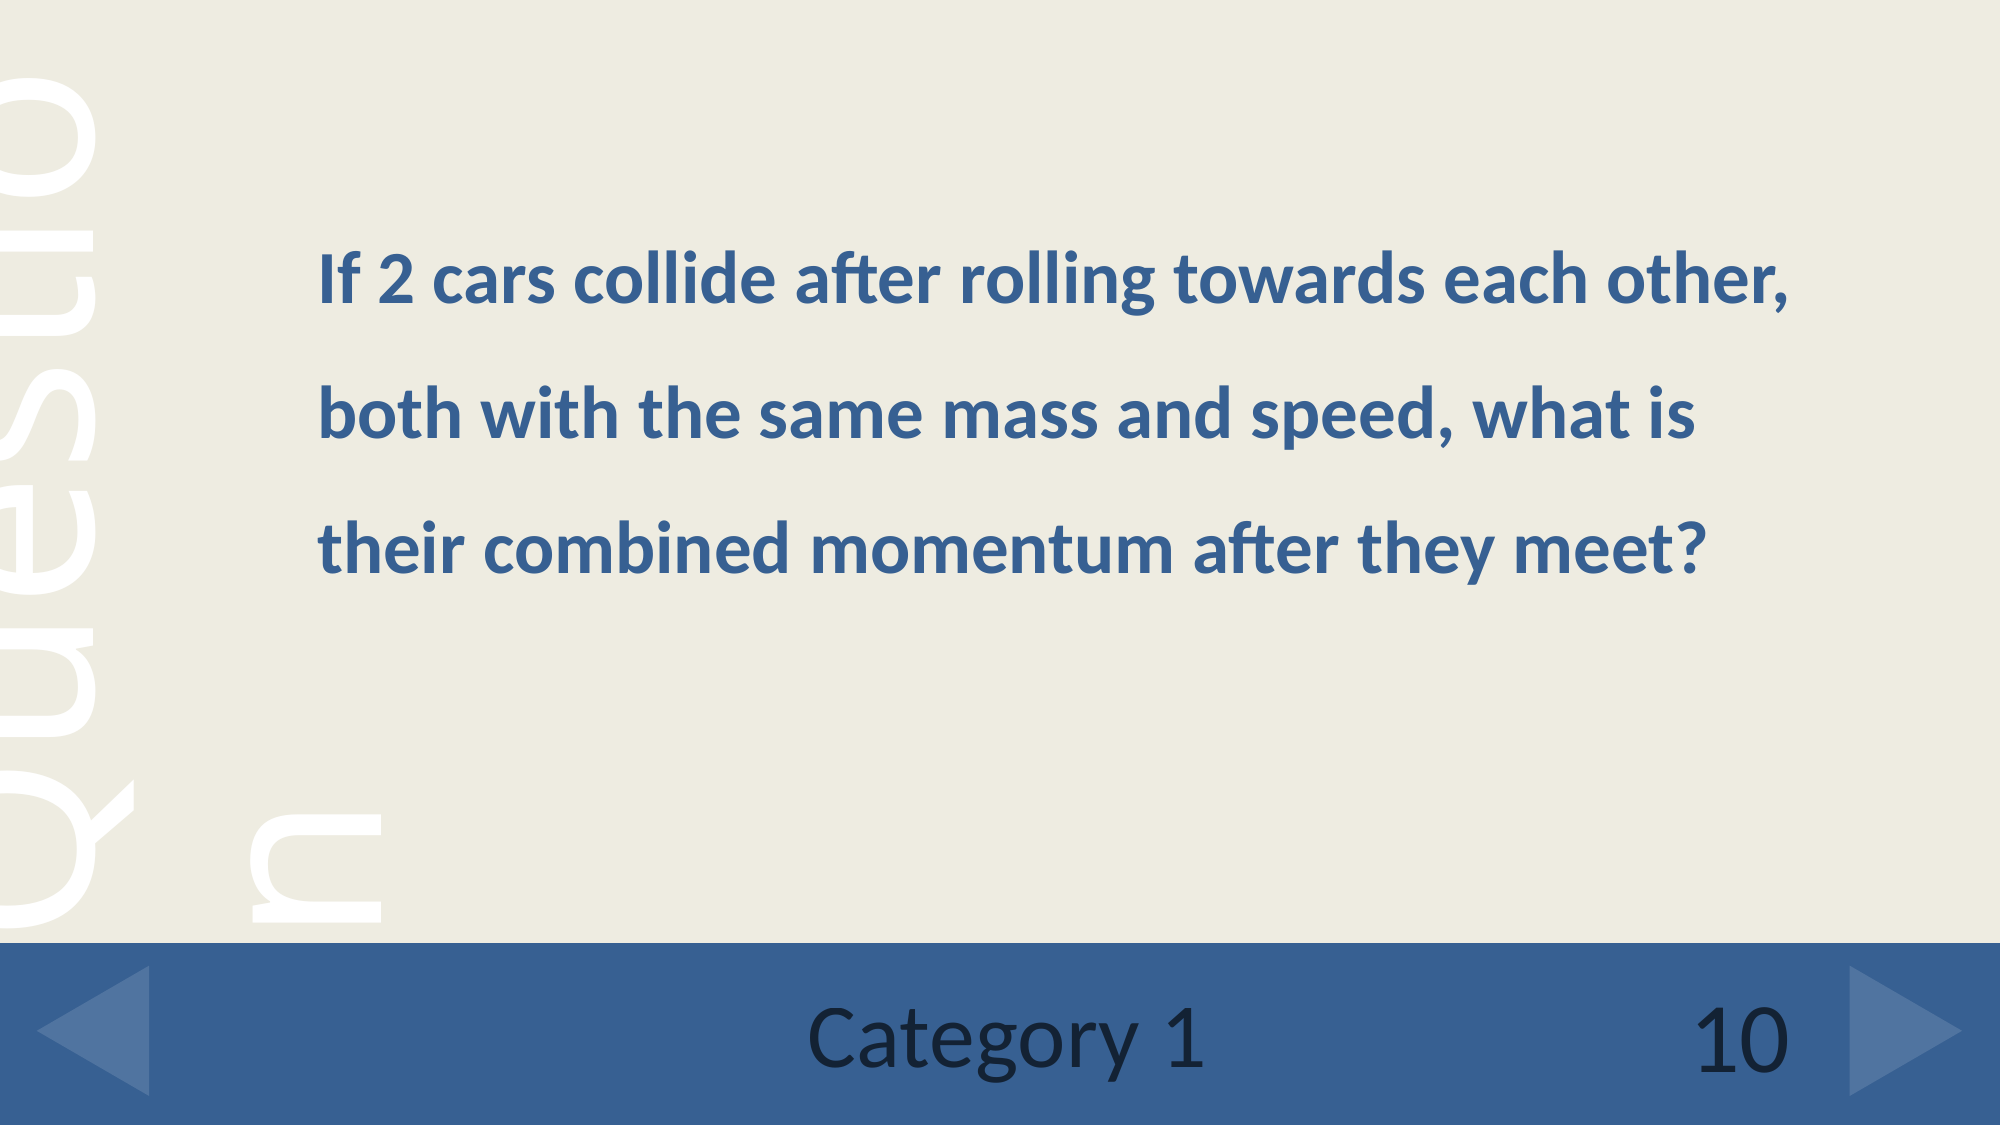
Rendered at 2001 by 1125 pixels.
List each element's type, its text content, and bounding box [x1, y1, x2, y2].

title Category 1 [107, 937, 1908, 1125]
list If 2 cars collide after rolling towards each other, both with the same mass and speed, what is their combined momentum after they meet? [302, 96, 1820, 812]
